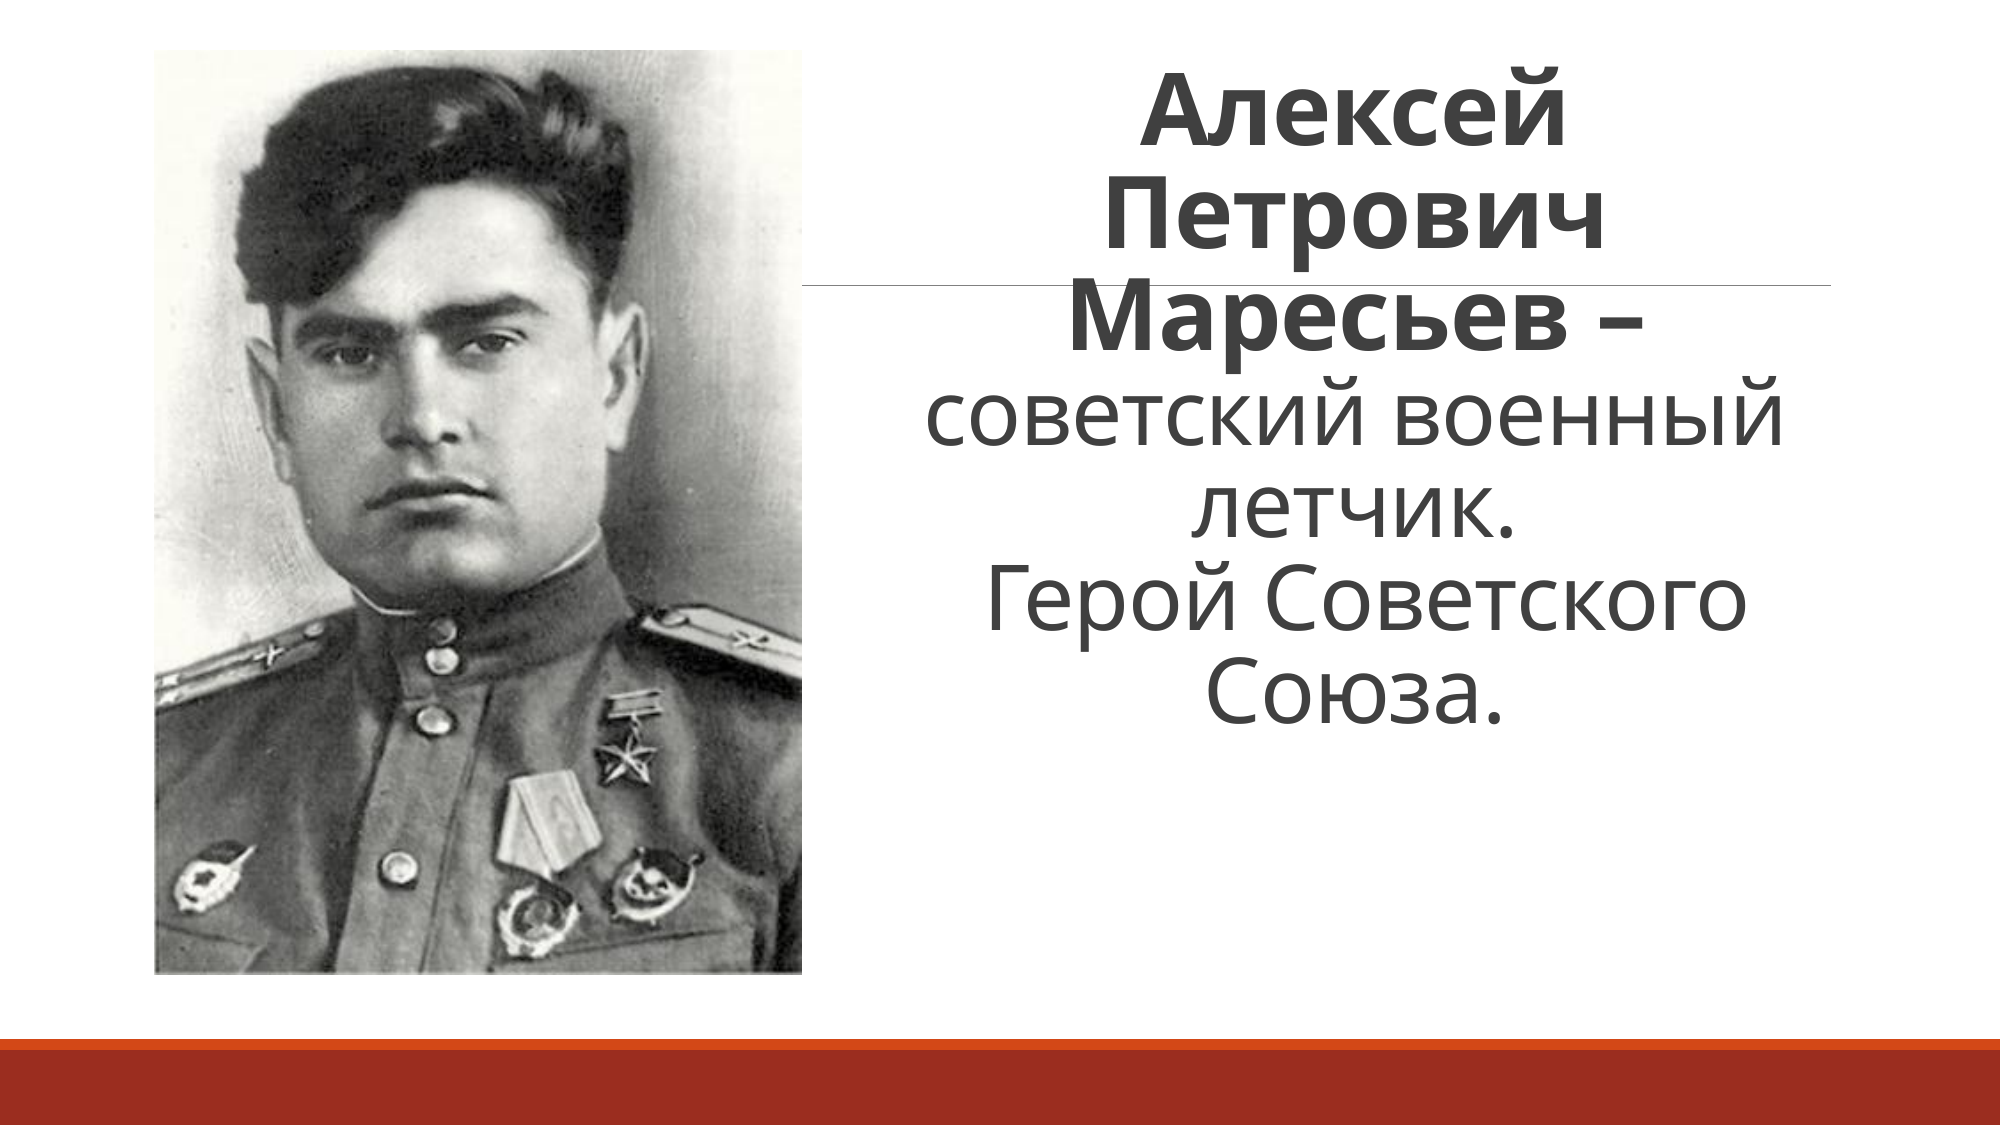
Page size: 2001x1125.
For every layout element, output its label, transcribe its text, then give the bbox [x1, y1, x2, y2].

title Алексей Петрович Маресьев – советский военный летчик. Герой Советского Союза. [880, 47, 1830, 952]
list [153, 50, 802, 976]
